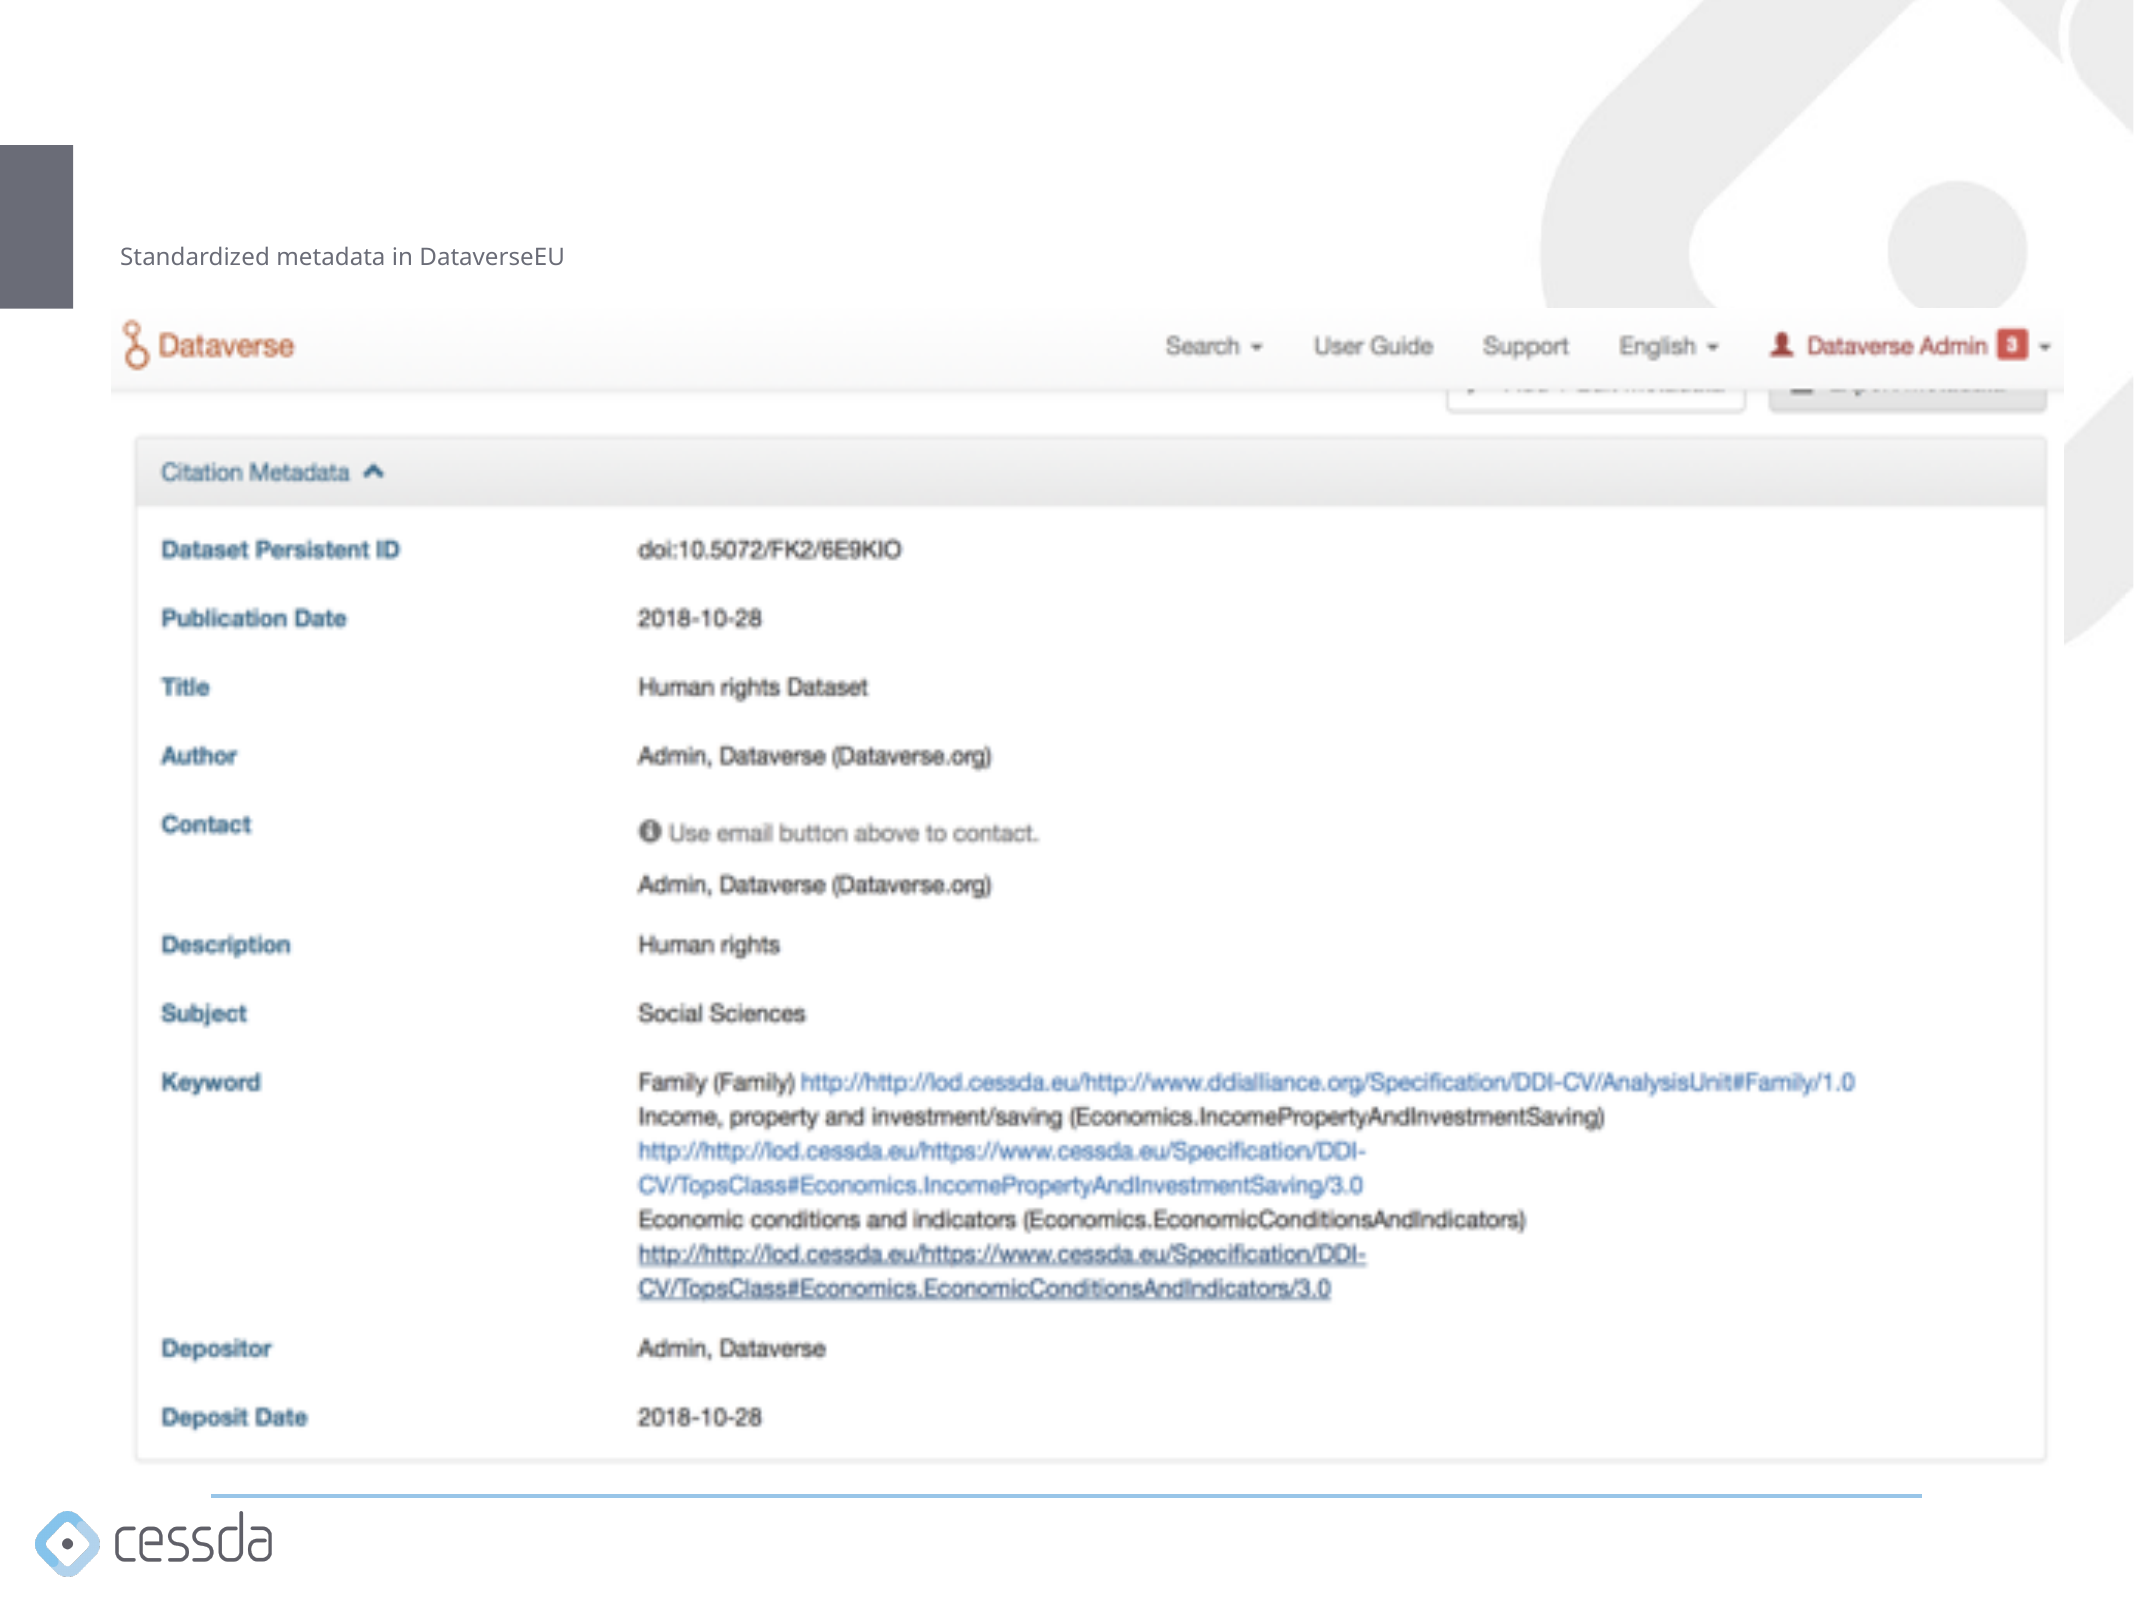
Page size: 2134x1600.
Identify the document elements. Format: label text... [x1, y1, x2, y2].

title Standardized metadata in DataverseEU [111, 231, 1923, 308]
picture [0, 0, 2134, 1600]
